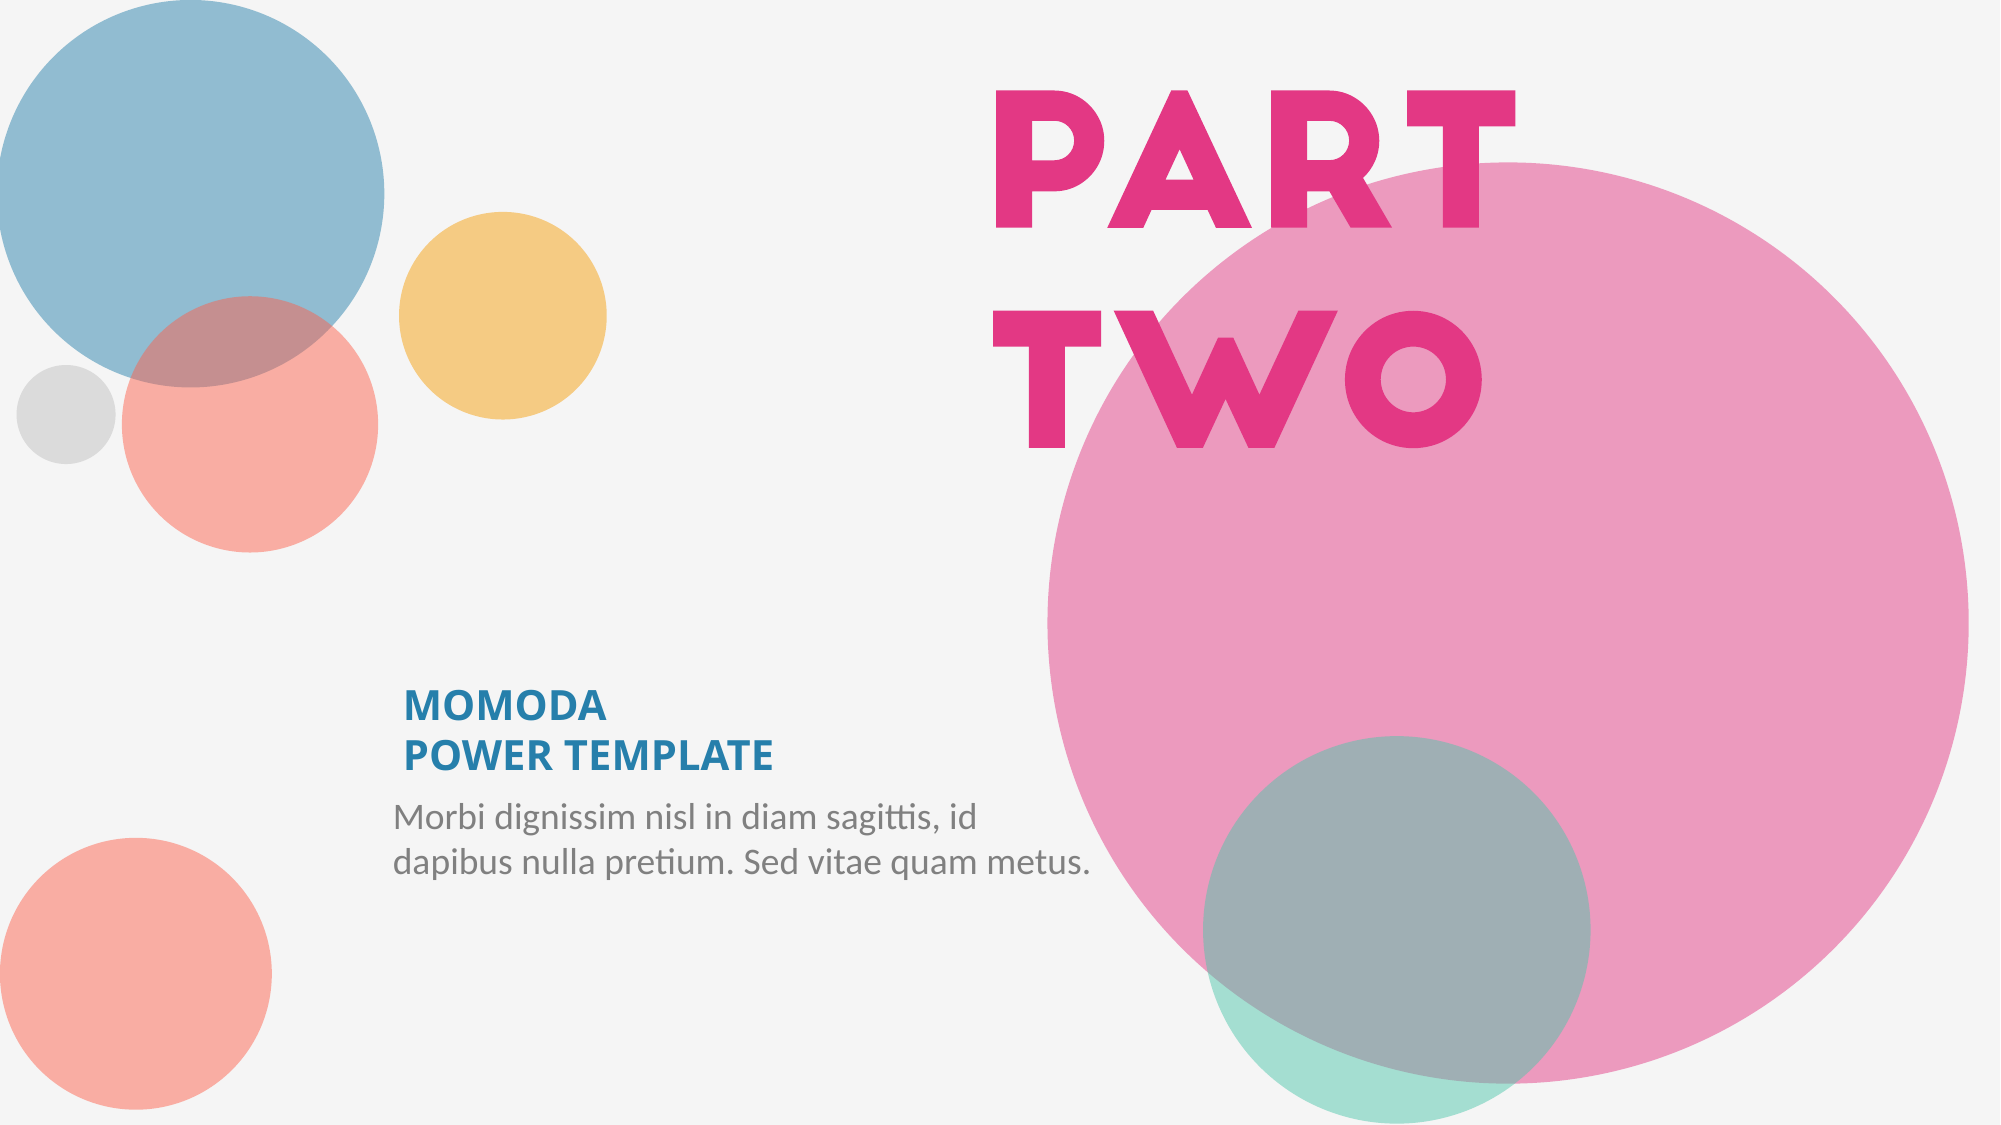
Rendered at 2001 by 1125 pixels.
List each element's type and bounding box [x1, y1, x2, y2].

text_box [378, 673, 1113, 891]
text_box [1105, 89, 1254, 229]
text_box [992, 310, 1102, 449]
text_box [1406, 89, 1516, 229]
text_box [398, 210, 608, 421]
text_box [1046, 161, 1970, 1085]
text_box [1270, 89, 1394, 229]
text_box [1202, 735, 1592, 1125]
text_box [120, 295, 380, 554]
text_box [995, 89, 1106, 229]
text_box [1343, 309, 1483, 450]
text_box [15, 363, 117, 466]
text_box [0, 0, 386, 379]
text_box [0, 836, 273, 1111]
text_box [1112, 309, 1340, 449]
